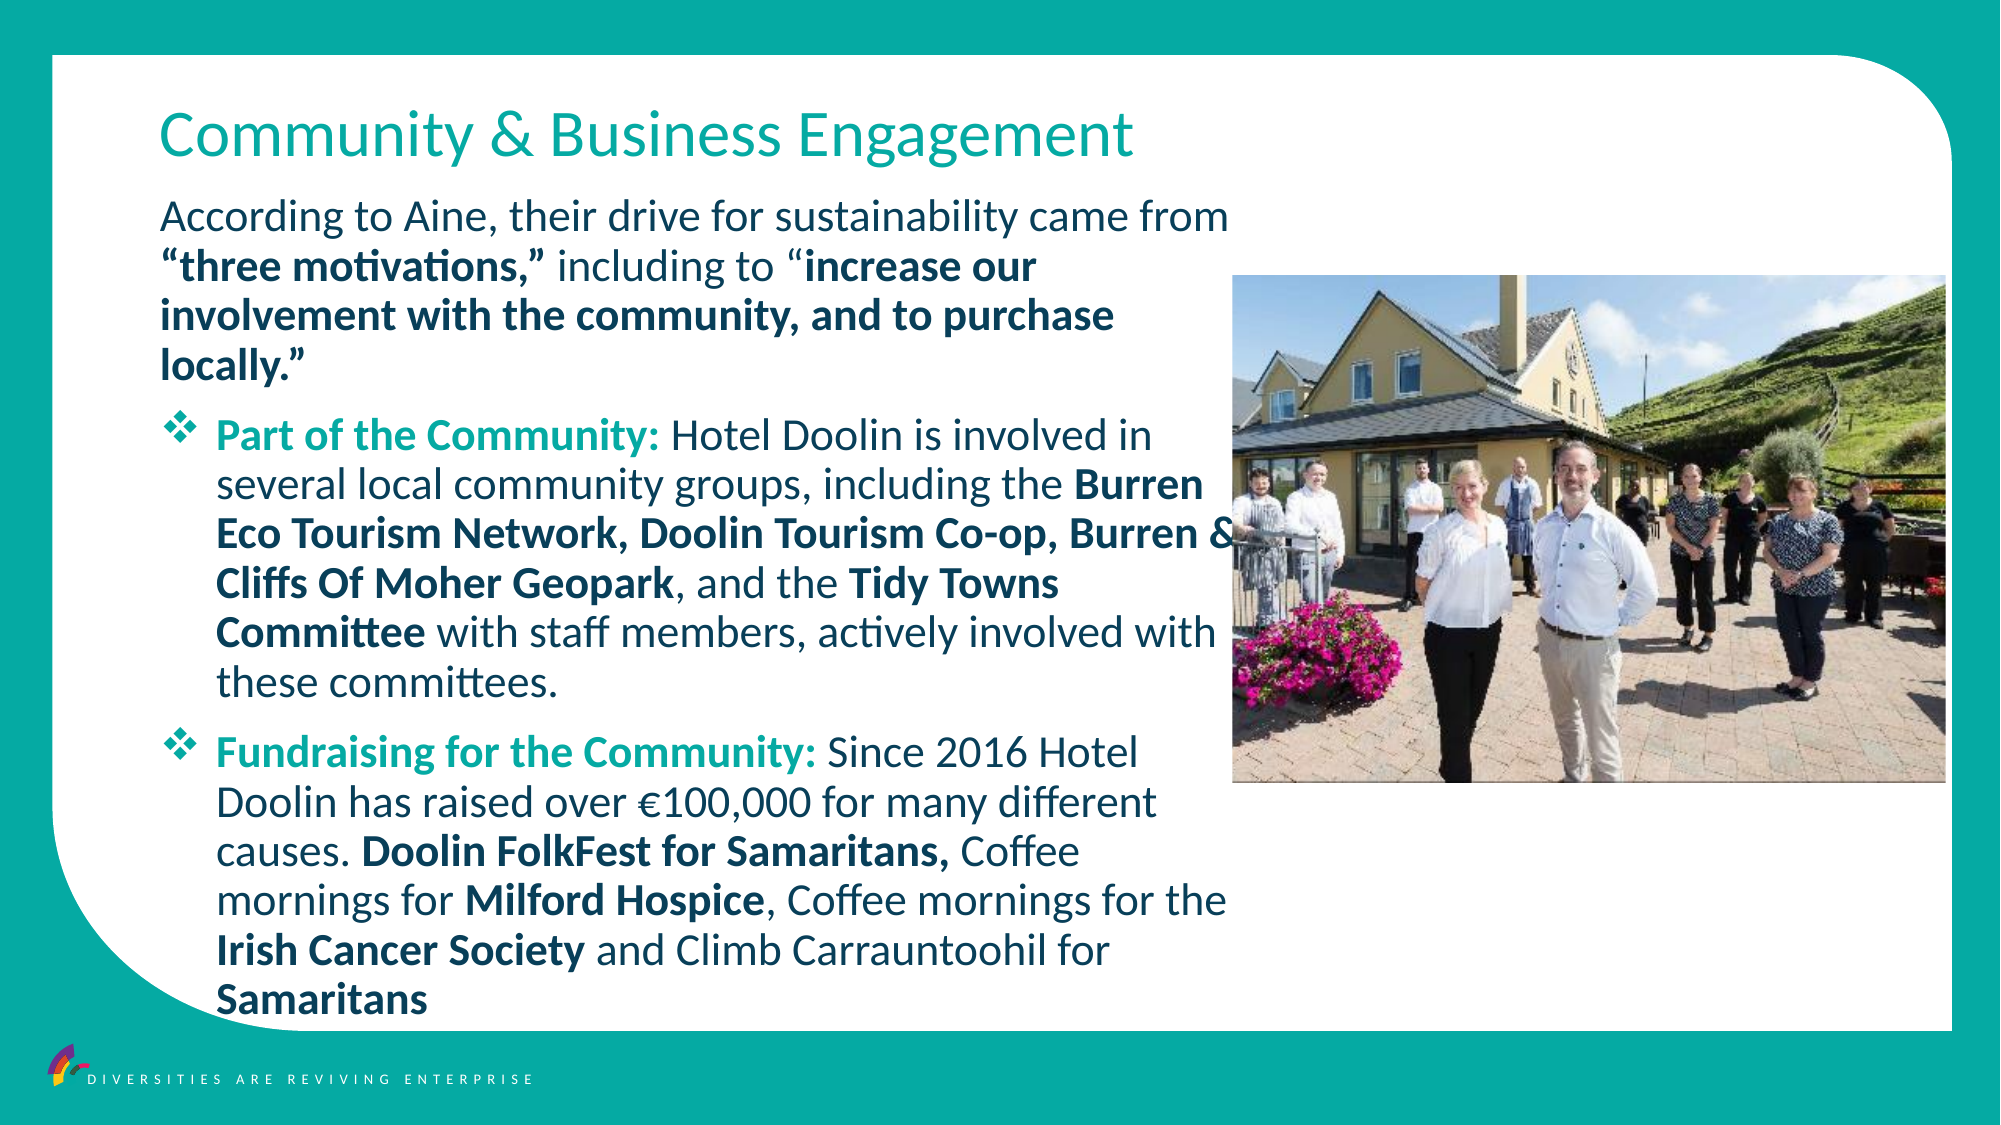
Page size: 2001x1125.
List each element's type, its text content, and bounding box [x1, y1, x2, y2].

list According to Aine, their drive for sustainability came from “three motivations,” including to “increase our involvement with the community, and to purchase locally.” Part of the Community: Hotel Doolin is involved in several local community groups, including the Burren Eco Tourism Network, Doolin Tourism Co-op, Burren & Cliffs Of Moher Geopark, and the Tidy Towns Committee with staff members, actively involved with these committees. Fundraising for the Community: Since 2016 Hotel Doolin has raised over €100,000 for many different causes. Doolin FolkFest for Samaritans, Coffee mornings for Milford Hospice, Coffee mornings for the Irish Cancer Society and Climb Carrauntoohil for Samaritans [145, 224, 1280, 817]
picture [1232, 274, 1946, 783]
list Community & Business Engagement [145, 91, 1884, 224]
